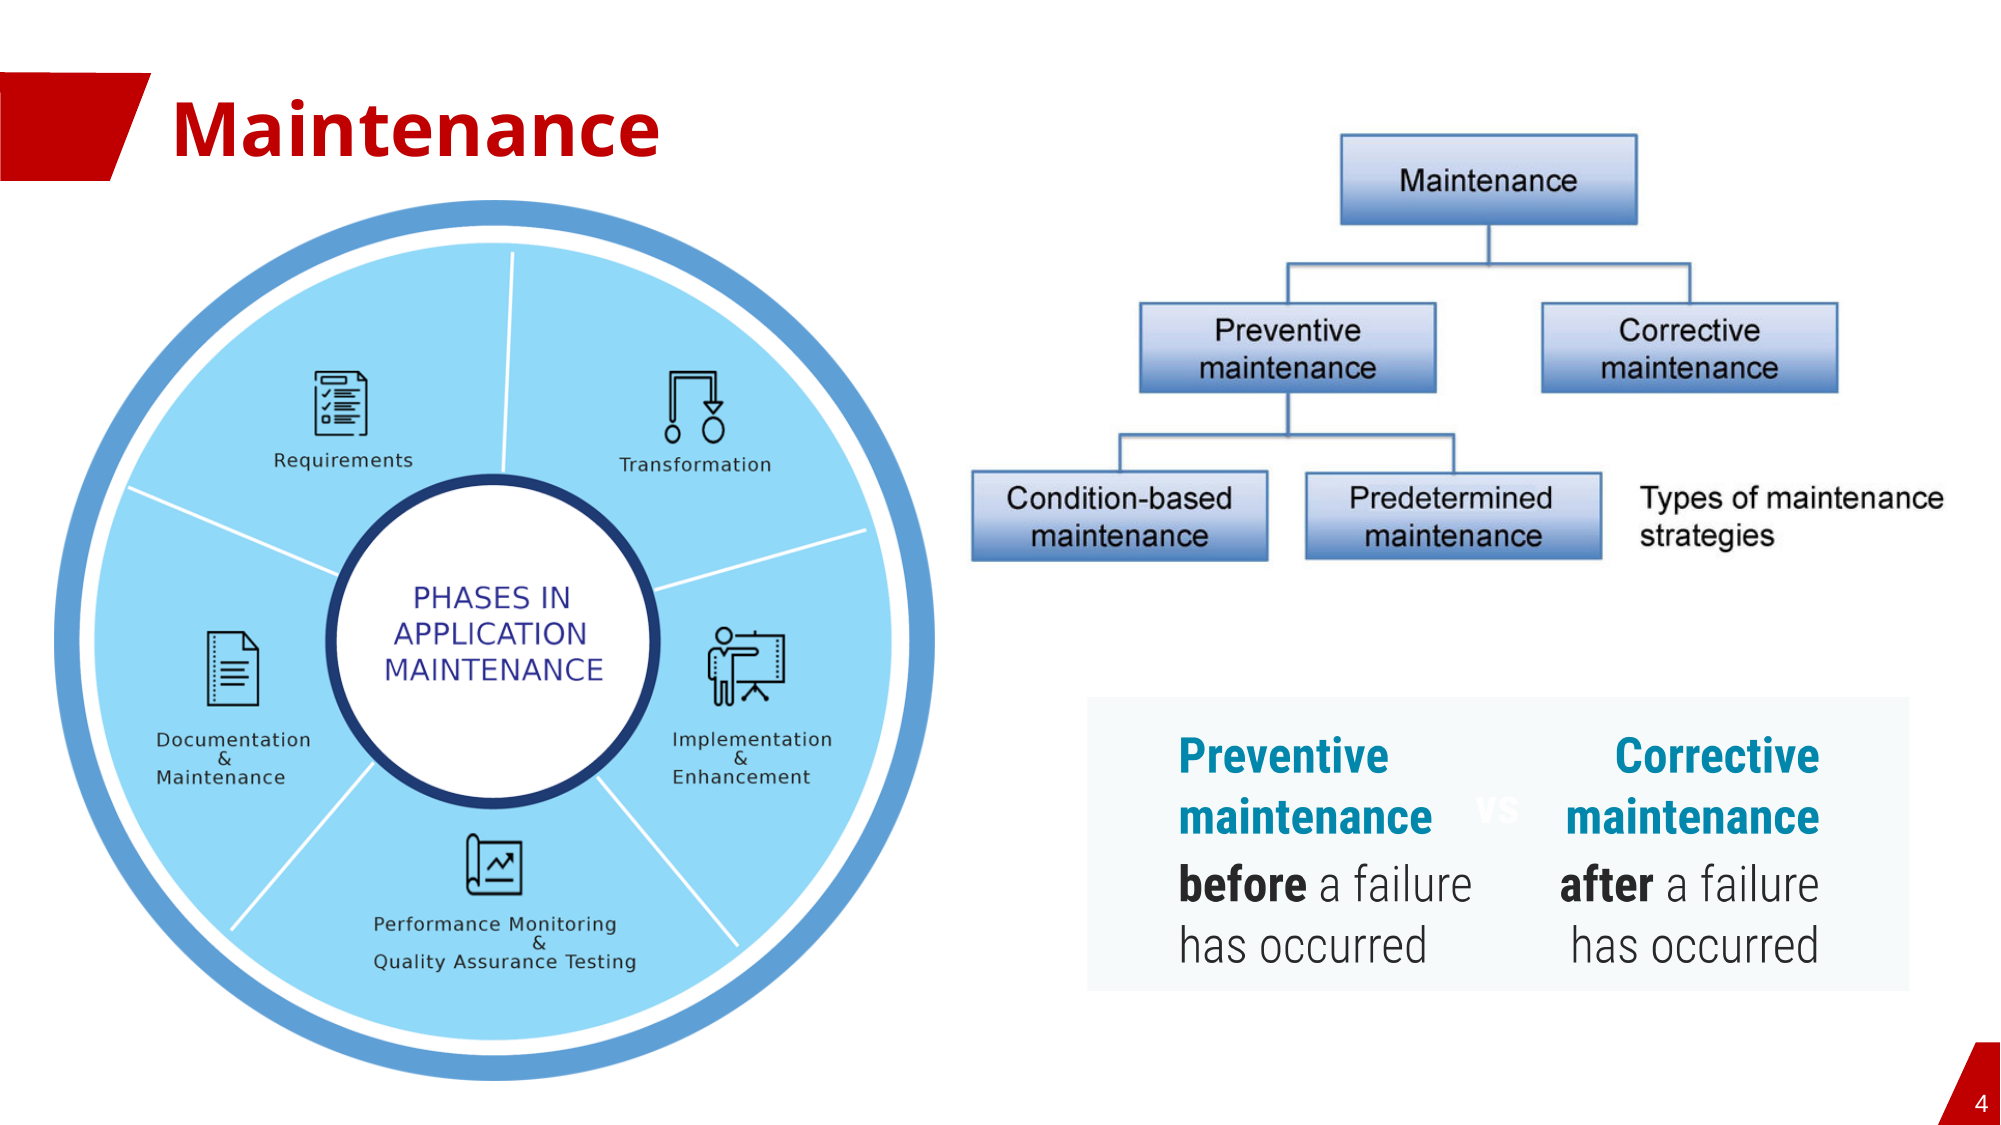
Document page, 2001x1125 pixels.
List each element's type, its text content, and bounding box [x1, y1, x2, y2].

picture [54, 200, 935, 1081]
slide_number 4 [1662, 1080, 2000, 1125]
title Maintenance [158, 67, 1885, 198]
picture [1087, 697, 1910, 991]
picture [956, 107, 1979, 581]
